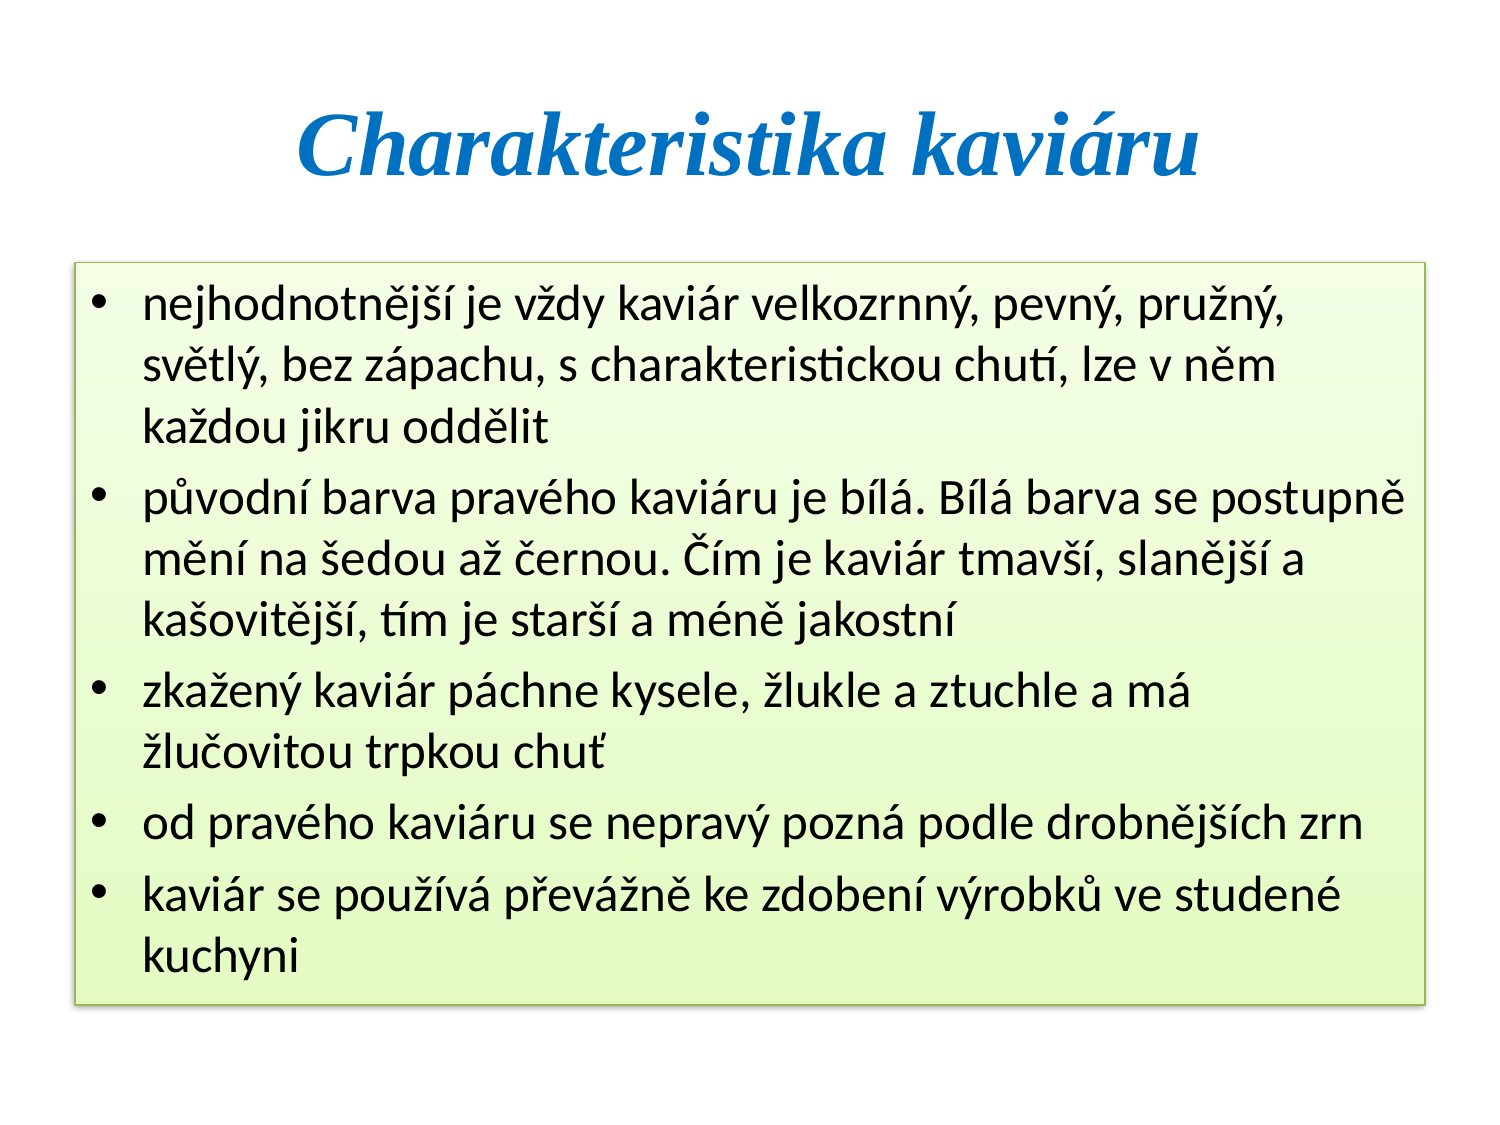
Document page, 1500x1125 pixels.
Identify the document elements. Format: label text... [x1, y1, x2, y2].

title Charakteristika kaviáru [75, 45, 1425, 233]
list nejhodnotnější je vždy kaviár velkozrnný, pevný, pružný, světlý, bez zápachu, s charakteristickou chutí, lze v něm každou jikru oddělit původní barva pravého kaviáru je bílá. Bílá barva se postupně mění na šedou až černou. Čím je kaviár tmavší, slanější a kašovitější, tím je starší a méně jakostní zkažený kaviár páchne kysele, žlukle a ztuchle a má žlučovitou trpkou chuť od pravého kaviáru se nepravý pozná podle drobnějších zrn kaviár se používá převážně ke zdobení výrobků ve studené kuchyni [74, 262, 1426, 1006]
